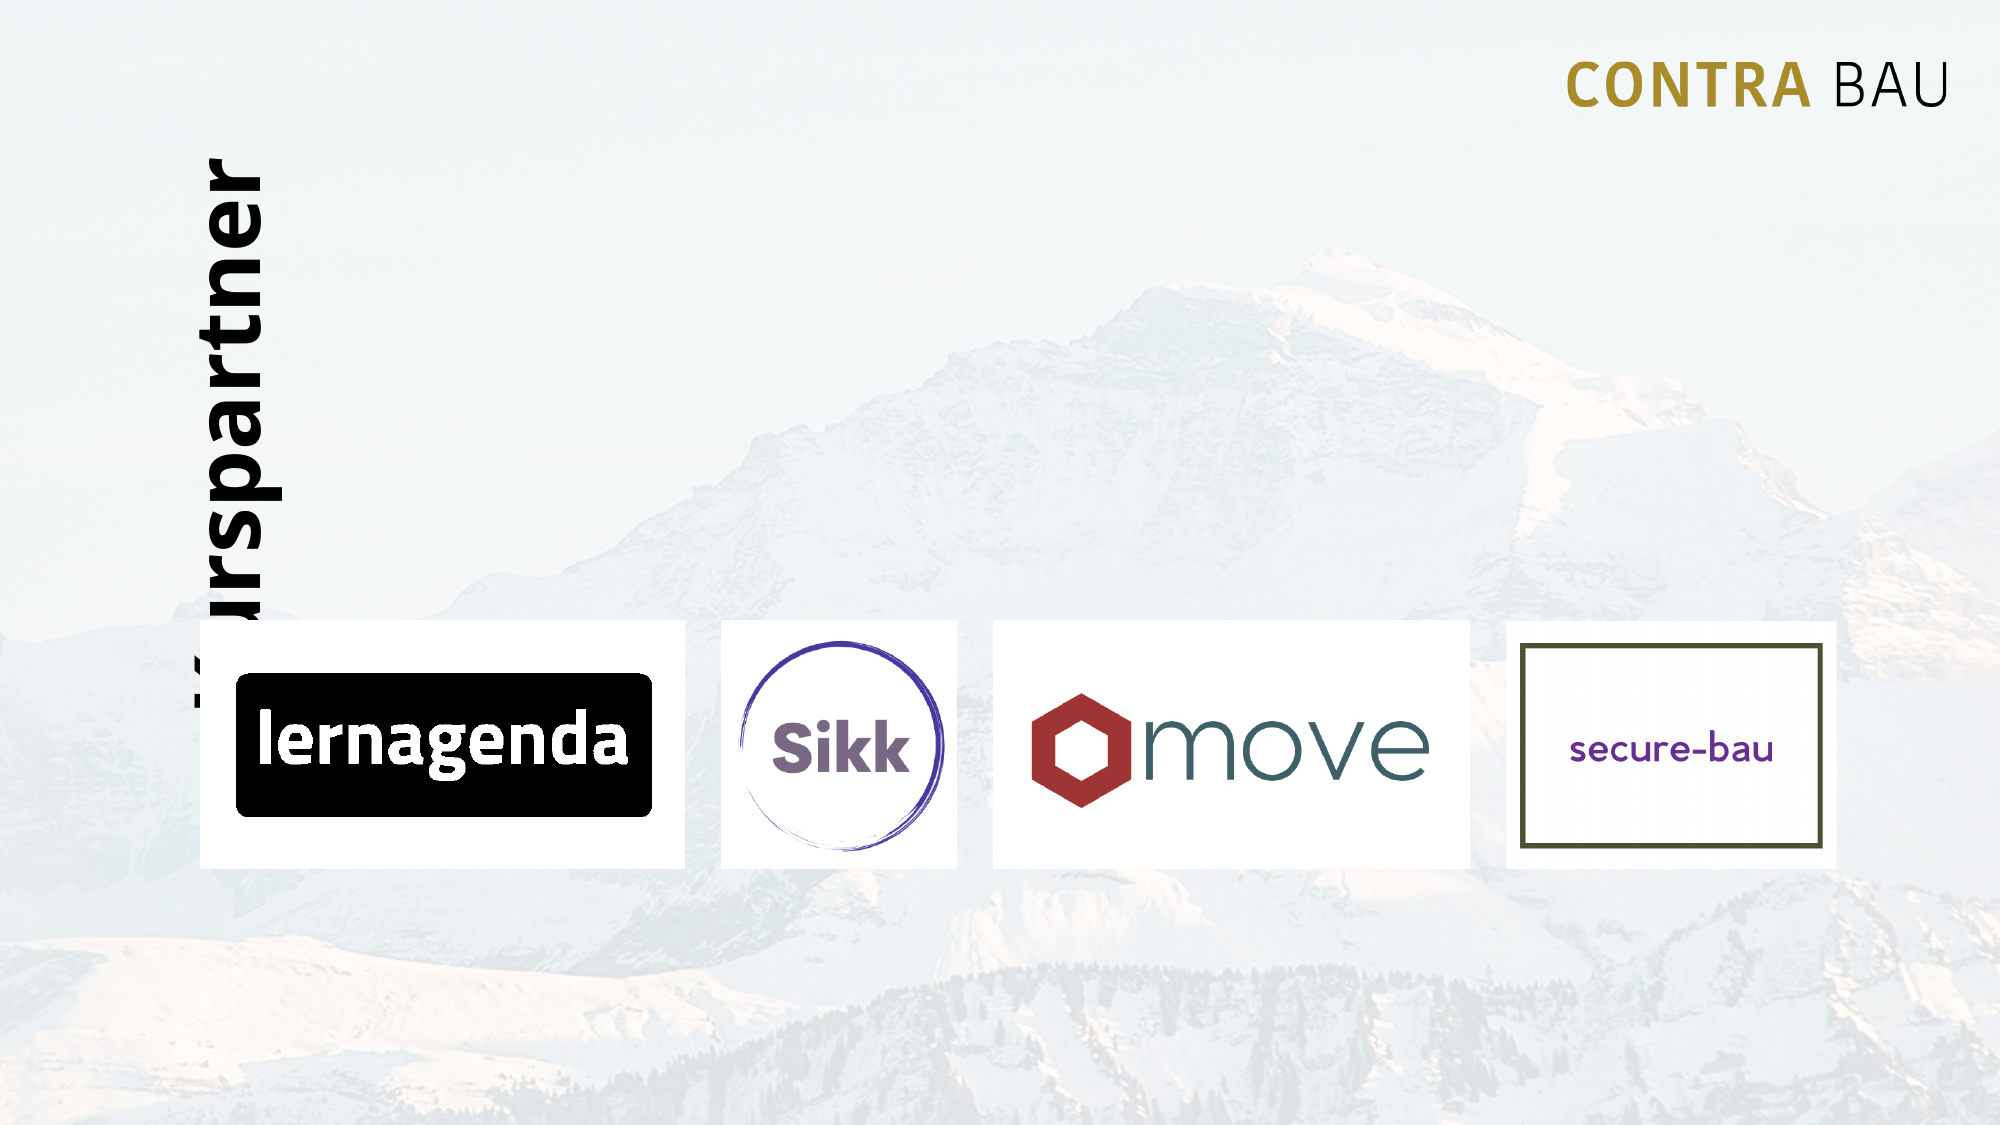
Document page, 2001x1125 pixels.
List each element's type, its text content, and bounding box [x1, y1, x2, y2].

picture [721, 620, 957, 869]
title Kurspartner [122, 142, 340, 1043]
picture [1506, 620, 1837, 869]
picture [200, 620, 685, 869]
picture [1551, 22, 1963, 146]
picture [993, 620, 1470, 869]
